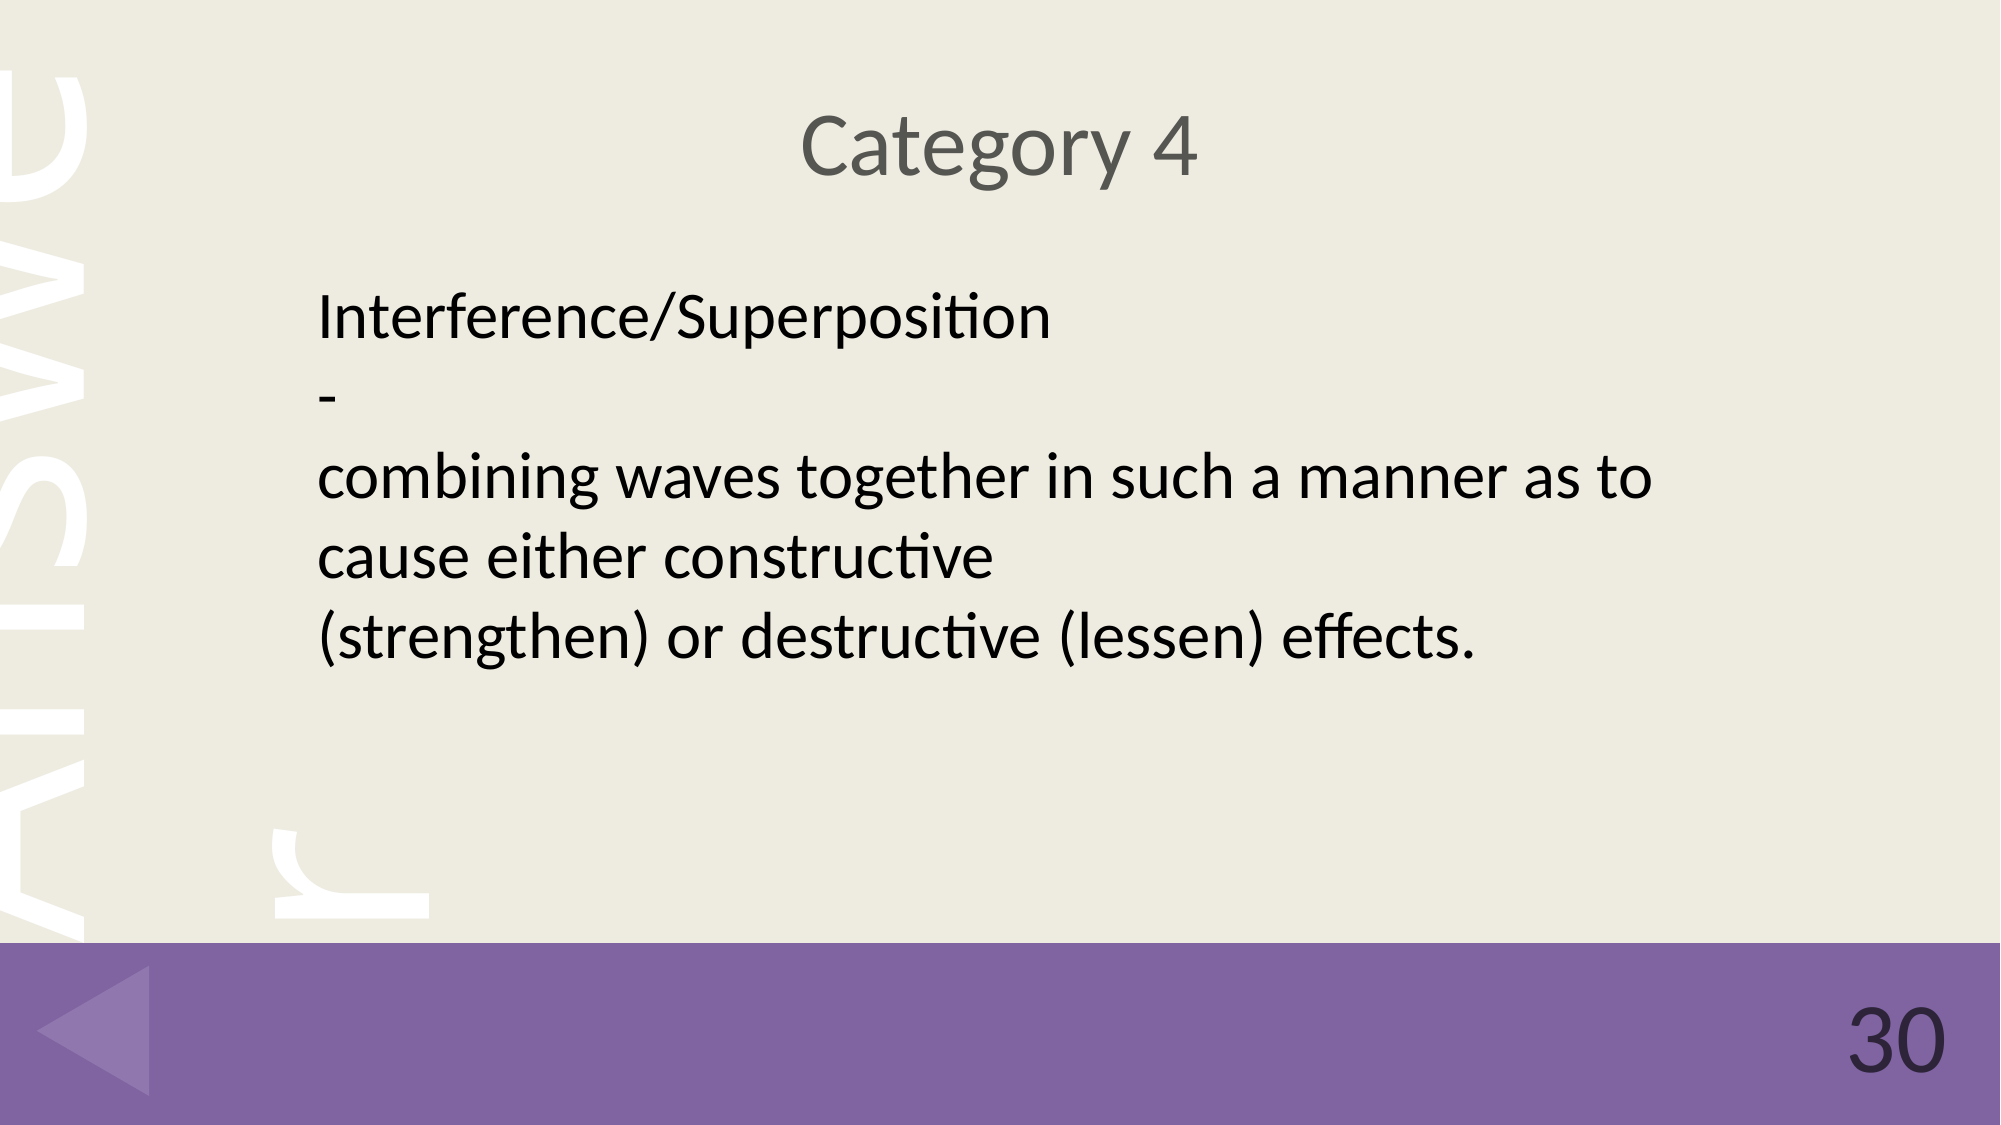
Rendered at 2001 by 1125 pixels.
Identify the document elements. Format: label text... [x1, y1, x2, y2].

list 30 [1494, 967, 1963, 1097]
list Interference/Superposition - combining waves together in such a manner as to cause either constructive (strengthen) or destructive (lessen) effects. [302, 307, 1760, 636]
title Category 4 [99, 45, 1900, 233]
